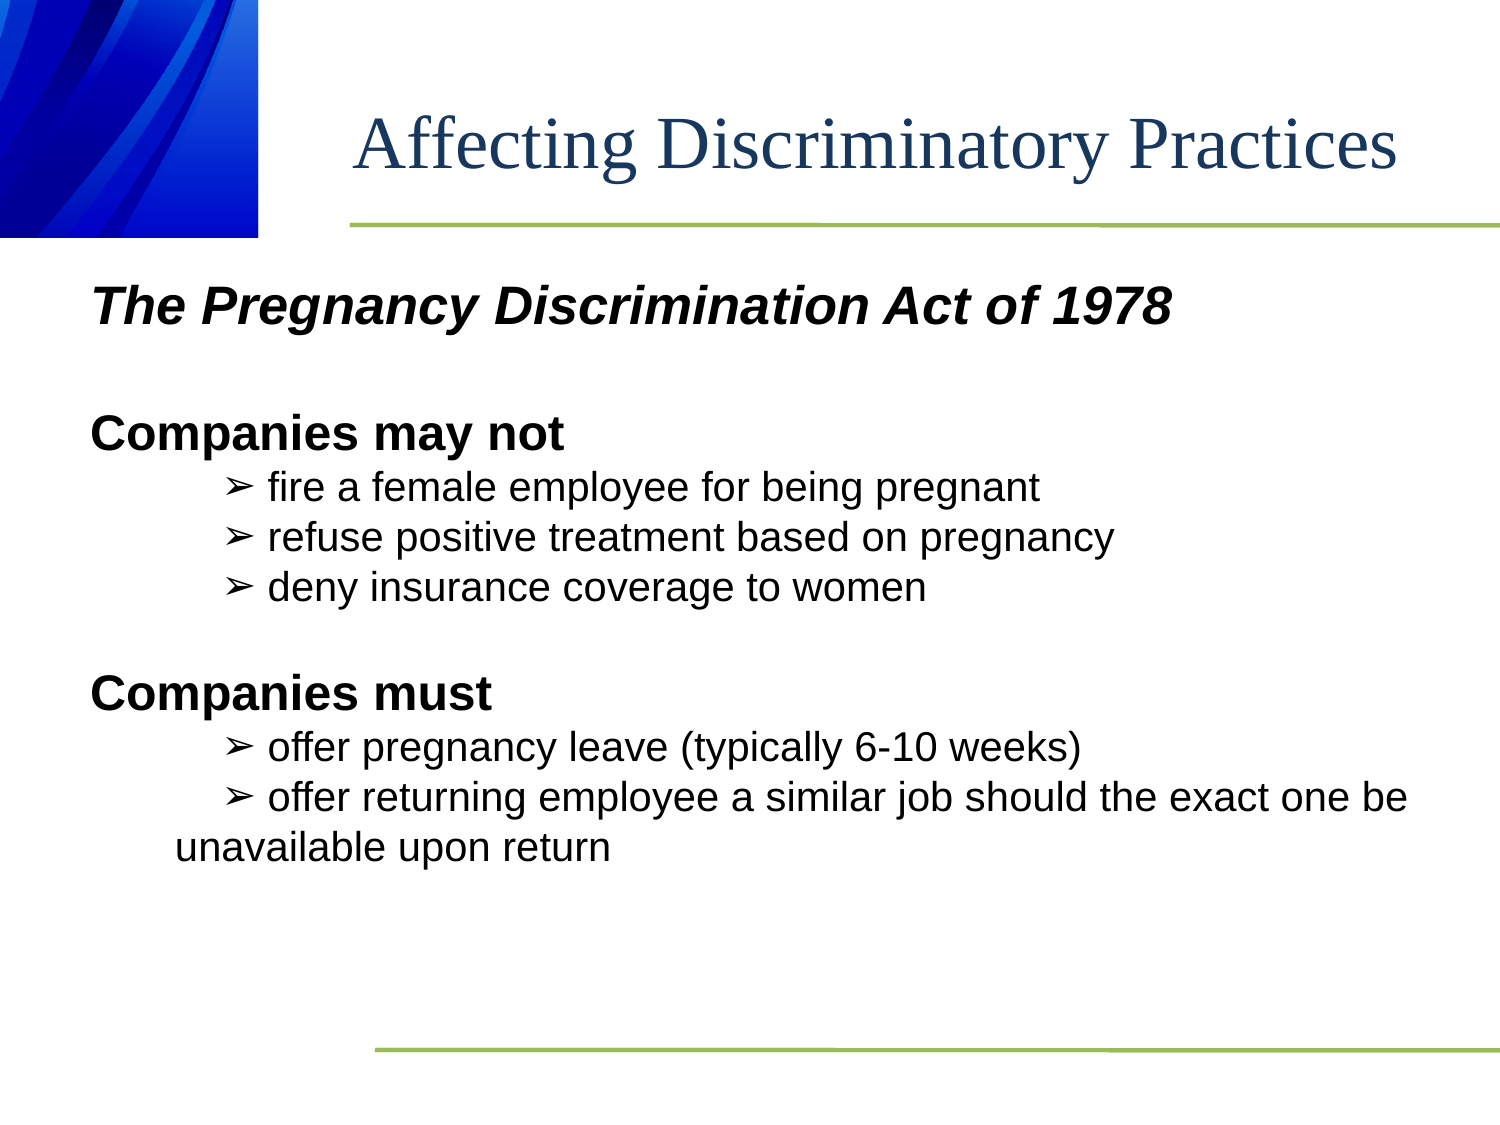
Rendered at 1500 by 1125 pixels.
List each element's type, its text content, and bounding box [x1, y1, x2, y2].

picture [0, 0, 259, 238]
list The Pregnancy Discrimination Act of 1978 Companies may not fire a female employee for being pregnant refuse positive treatment based on pregnancy deny insurance coverage to women Companies must offer pregnancy leave (typically 6-10 weeks) offer returning employee a similar job should the exact one be unavailable upon return [75, 262, 1425, 1042]
slide_number [1074, 1042, 1425, 1103]
title Affecting Discriminatory Practices [337, 45, 1425, 233]
